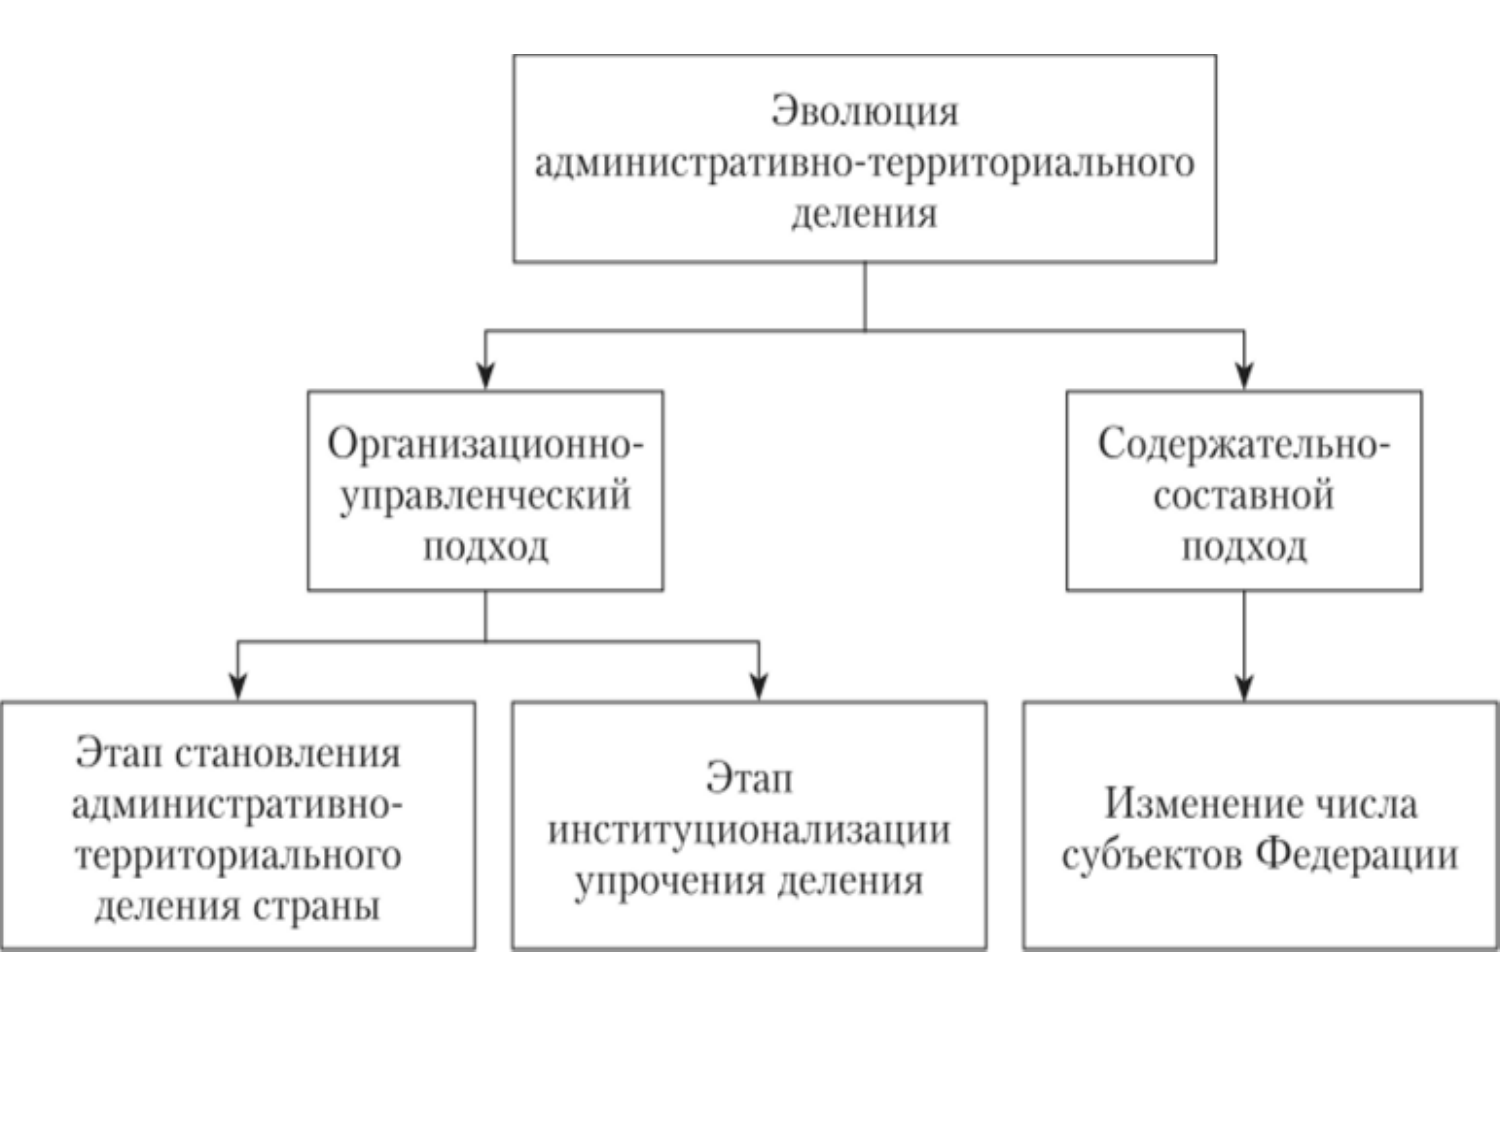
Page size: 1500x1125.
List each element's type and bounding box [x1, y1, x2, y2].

picture [0, 54, 1500, 952]
